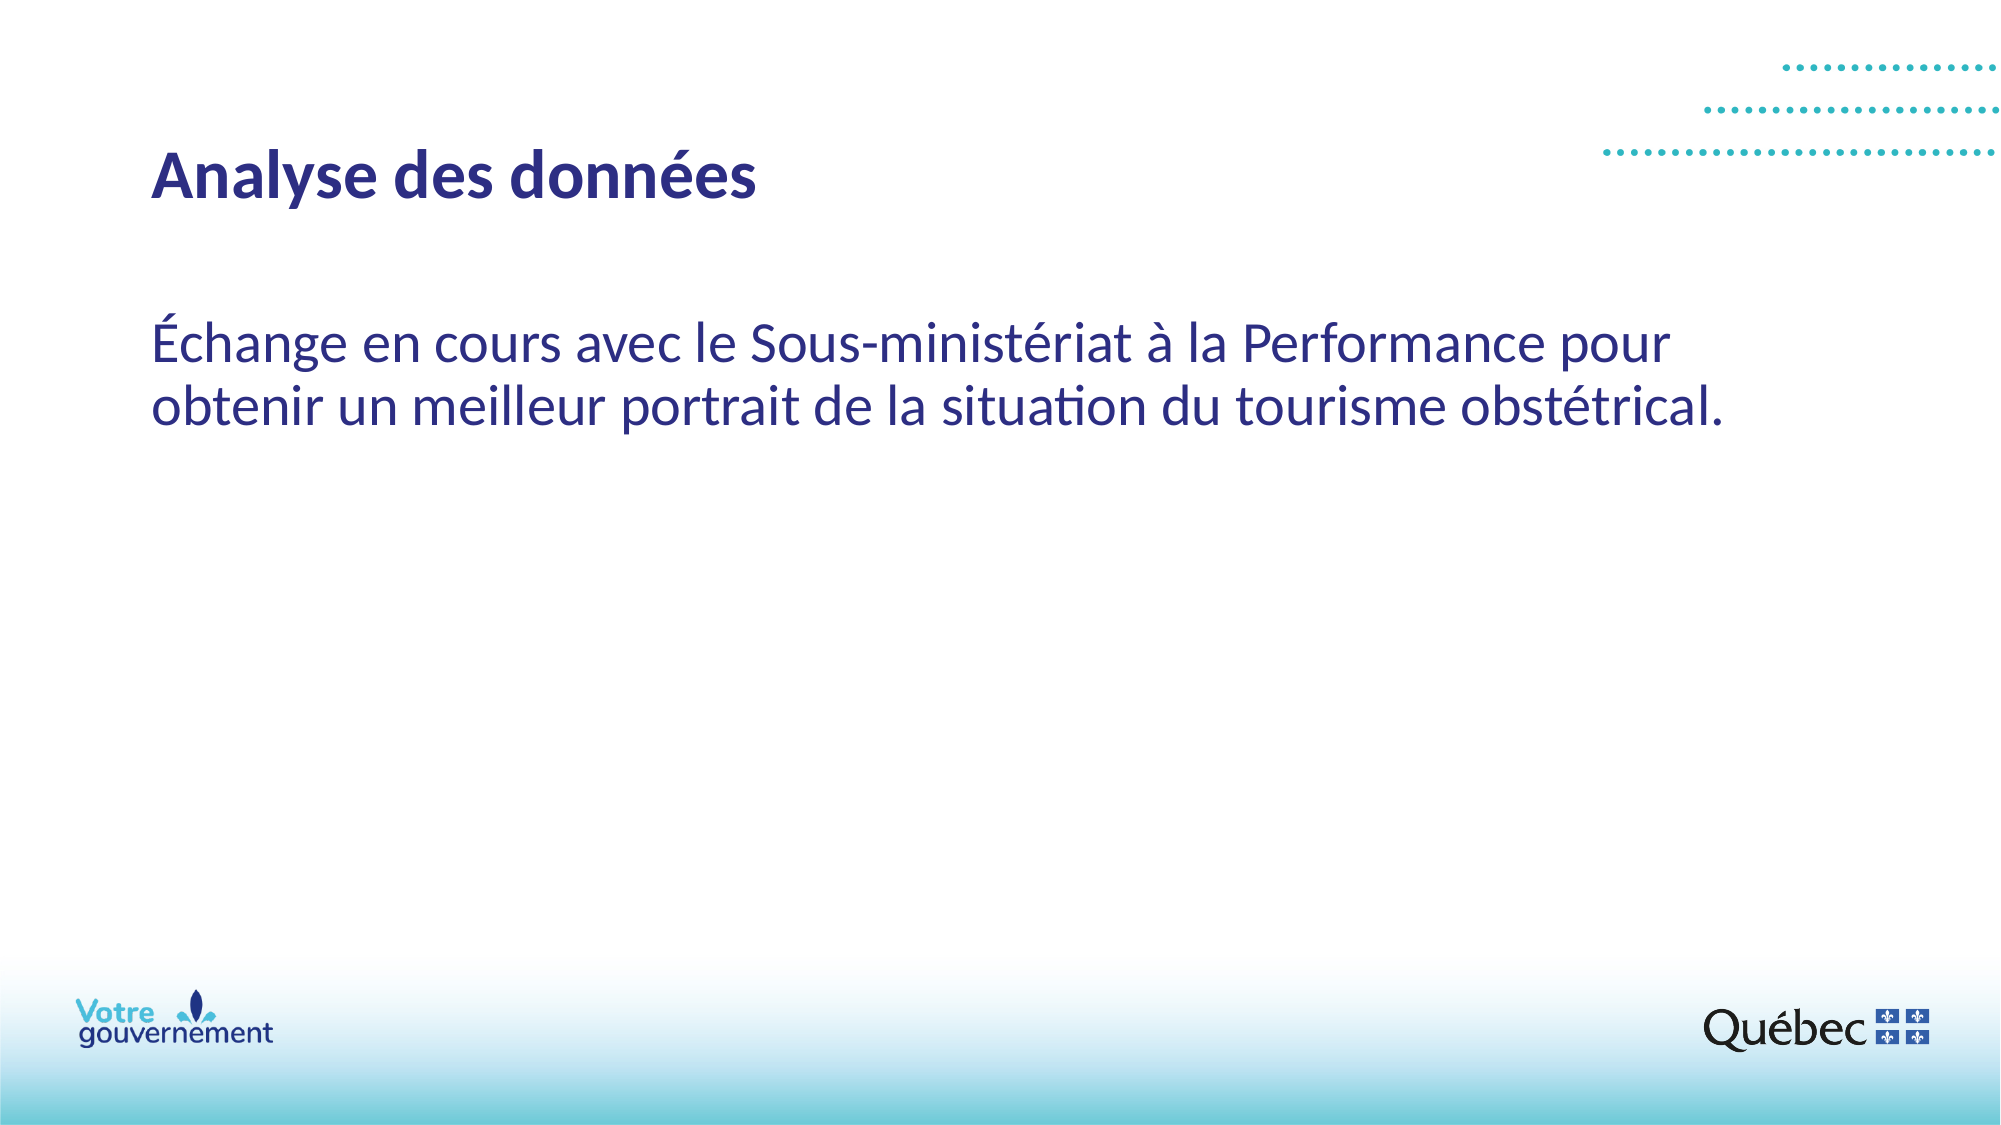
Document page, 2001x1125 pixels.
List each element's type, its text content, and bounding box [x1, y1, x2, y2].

picture [0, 0, 2001, 1125]
list Échange en cours avec le Sous-ministériat à la Performance pour obtenir un meilleur portrait de la situation du tourisme obstétrical. [136, 304, 1862, 855]
title Analyse des données [136, 130, 1862, 221]
